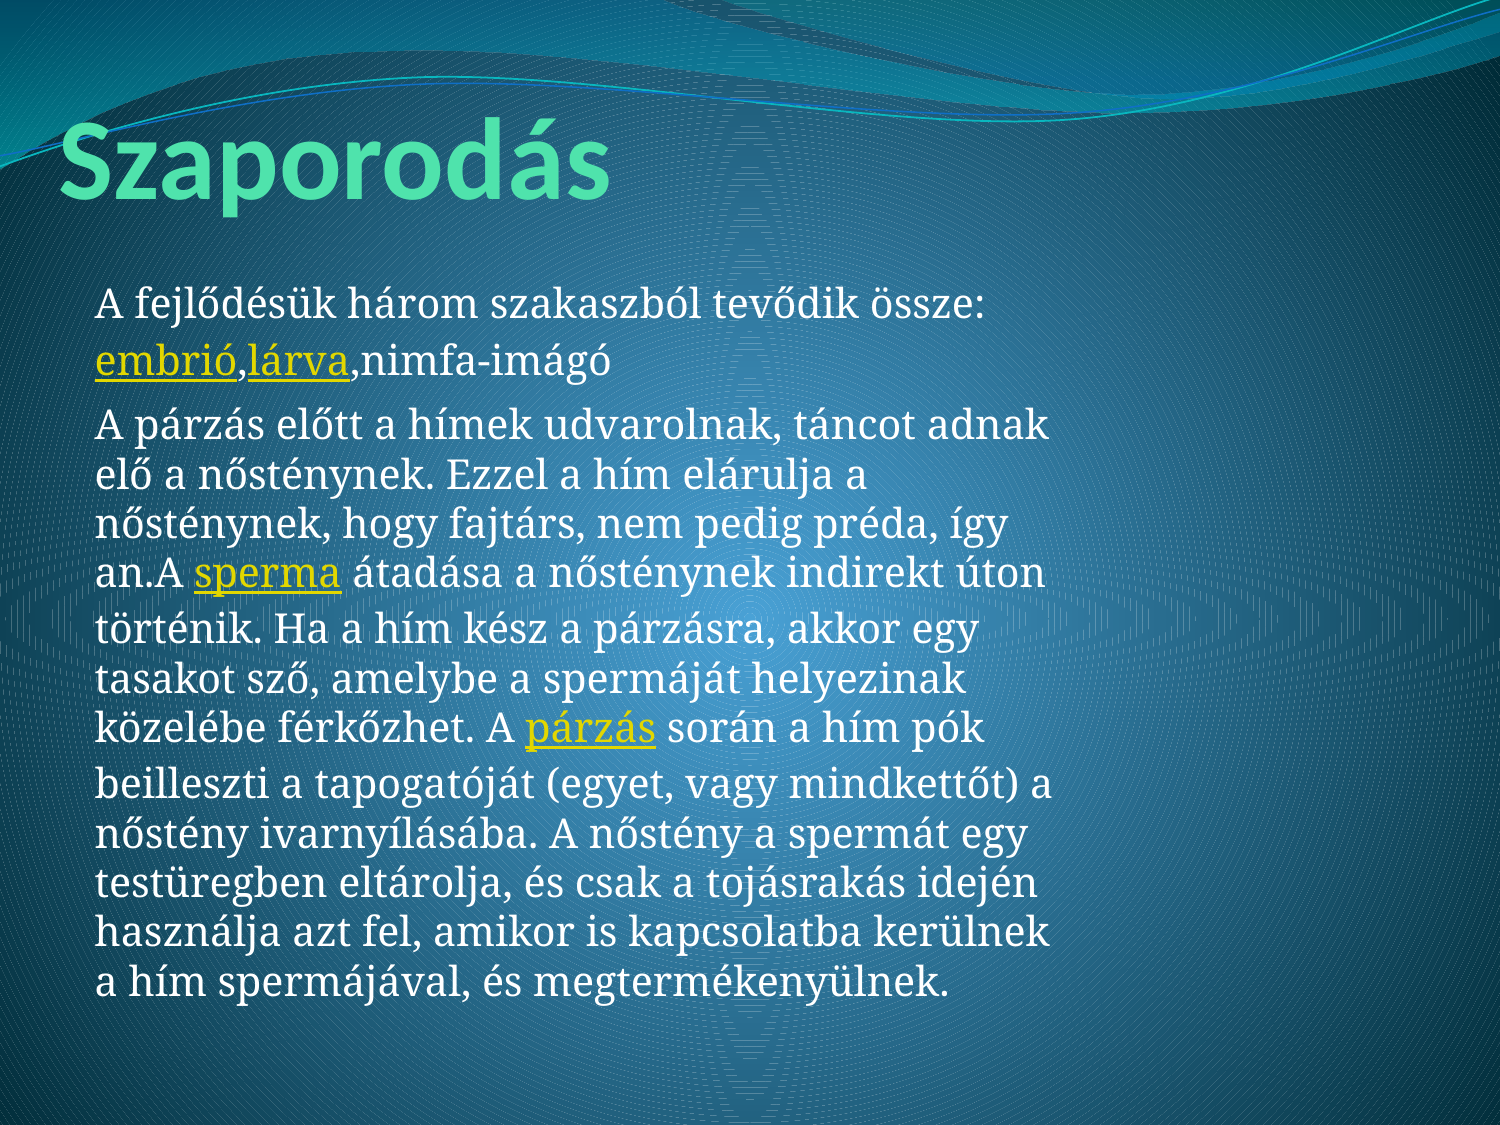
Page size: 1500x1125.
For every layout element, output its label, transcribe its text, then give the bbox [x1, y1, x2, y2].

list A fejlődésük három szakaszból tevődik össze: embrió,lárva,nimfa-imágó A párzás előtt a hímek udvarolnak, táncot adnak elő a nősténynek. Ezzel a hím elárulja a nősténynek, hogy fajtárs, nem pedig préda, így an.A sperma átadása a nősténynek indirekt úton történik. Ha a hím kész a párzásra, akkor egy tasakot sző, amelybe a spermáját helyezinak közelébe férkőzhet. A párzás során a hím pók beilleszti a tapogatóját (egyet, vagy mindkettőt) a nőstény ivarnyílásába. A nőstény a spermát egy testüregben eltárolja, és csak a tojásrakás idején használja azt fel, amikor is kapcsolatba kerülnek a hím spermájával, és megtermékenyülnek. [86, 269, 1067, 1043]
title Szaporodás [58, 70, 1334, 223]
